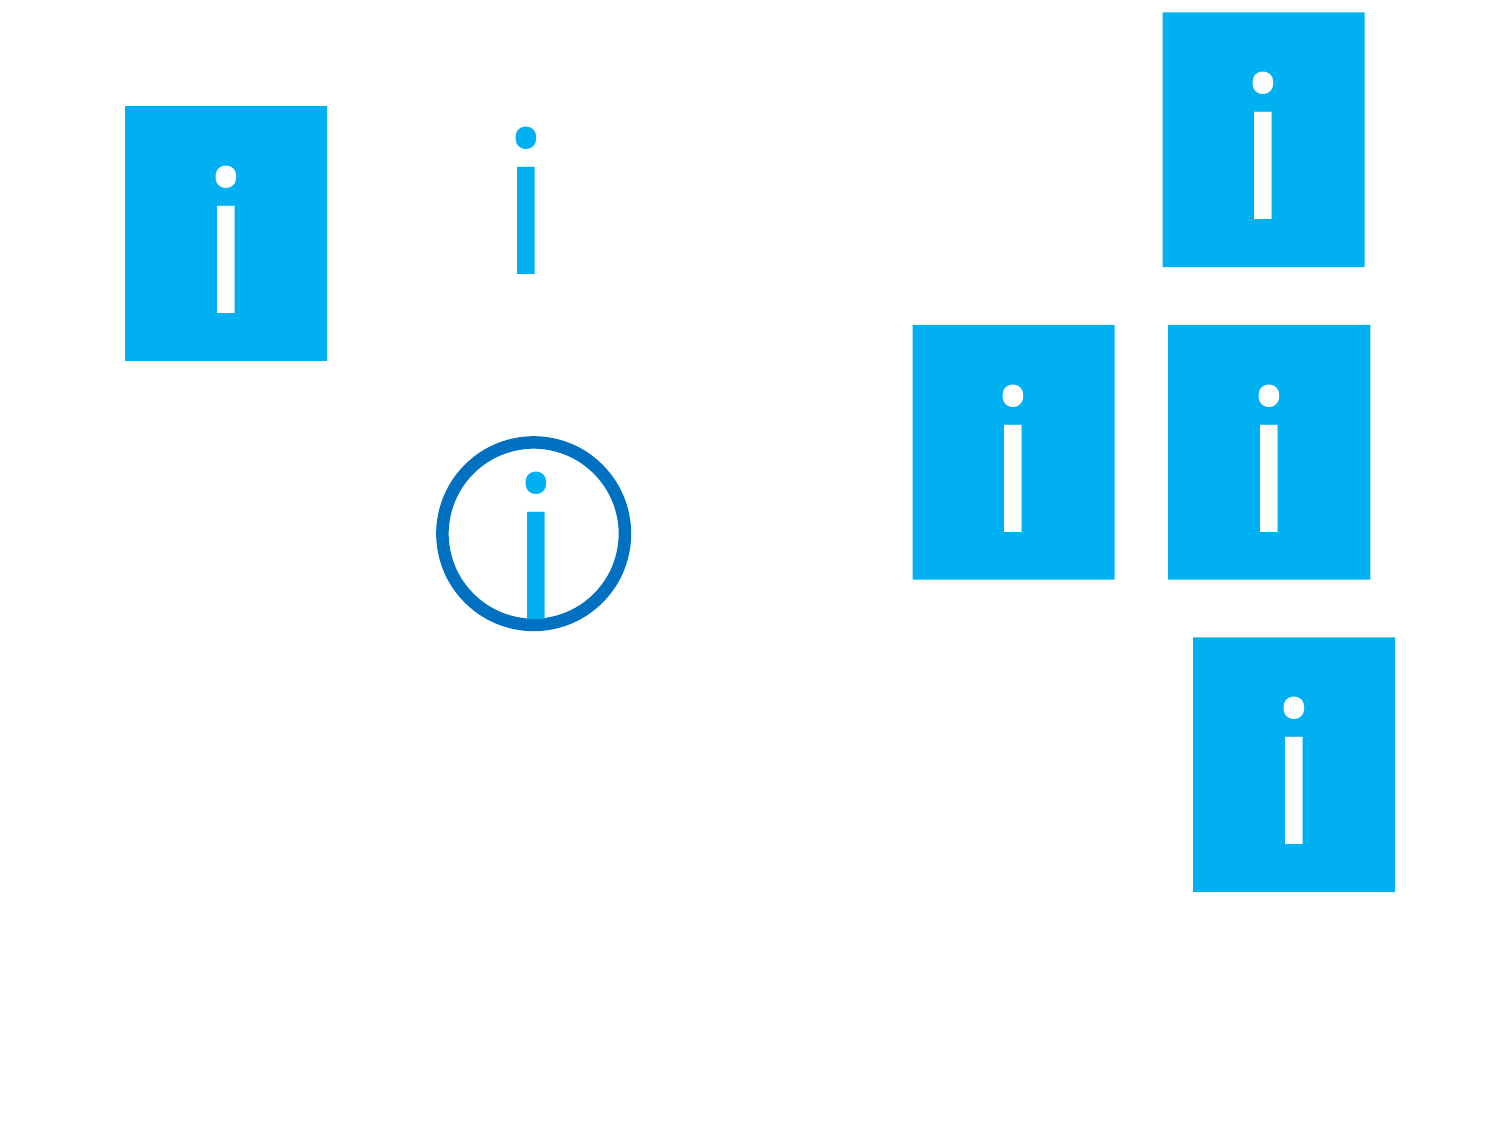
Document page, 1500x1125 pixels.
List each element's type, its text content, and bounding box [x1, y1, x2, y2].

text_box i [425, 67, 628, 323]
text_box i [1168, 324, 1371, 580]
text_box i [125, 106, 328, 361]
text_box i [1162, 12, 1365, 268]
text_box i [454, 412, 618, 668]
text_box [618, 493, 628, 574]
text_box i [1193, 637, 1396, 893]
text_box i [912, 324, 1115, 580]
text_box [440, 485, 454, 583]
